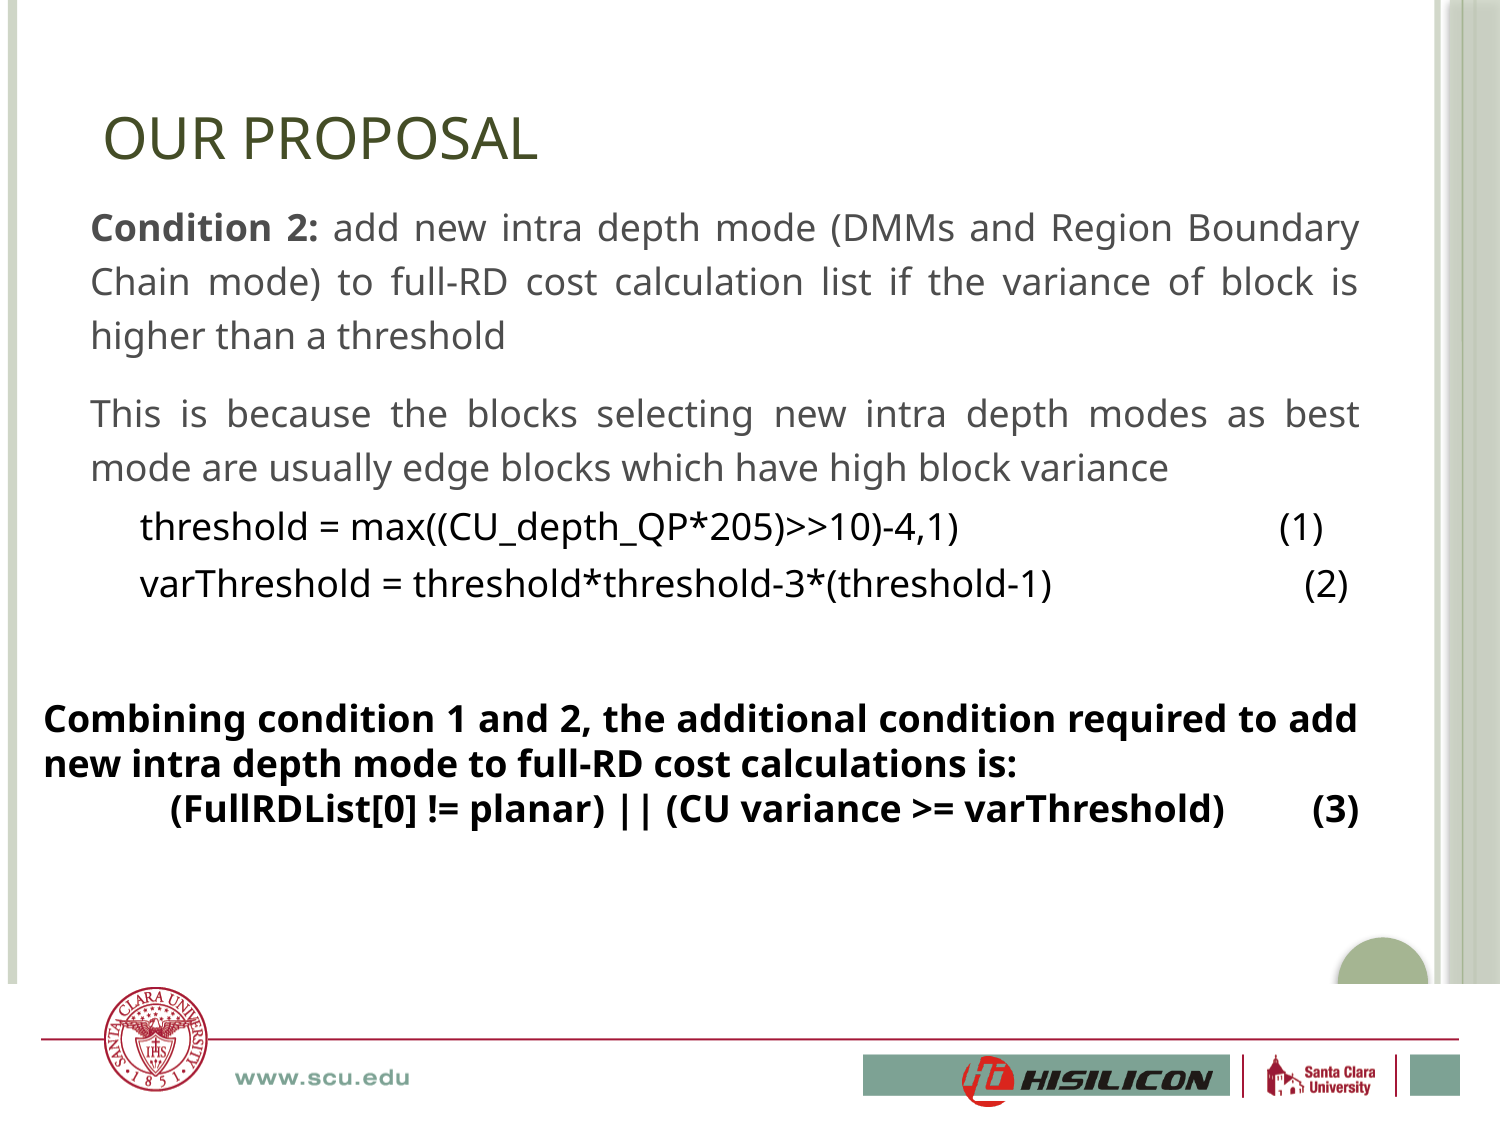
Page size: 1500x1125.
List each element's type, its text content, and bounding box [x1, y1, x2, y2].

list threshold = max((CU_depth_QP*205)>>10)-4,1) (1) varThreshold = threshold*threshold-3*(threshold-1) (2) [125, 495, 1463, 721]
picture [0, 984, 1500, 1125]
title Our Proposal [87, 62, 1192, 179]
text_box Condition 2: add new intra depth mode (DMMs and Region Boundary Chain mode) to full-RD cost calculation list if the variance of block is higher than a threshold This is because the blocks selecting new intra depth modes as best mode are usually edge blocks which have high block variance [75, 187, 1375, 500]
text_box Combining condition 1 and 2, the additional condition required to add new intra depth mode to full-RD cost calculations is: (FullRDList[0] != planar) || (CU variance >= varThreshold) (3) [28, 687, 1375, 838]
